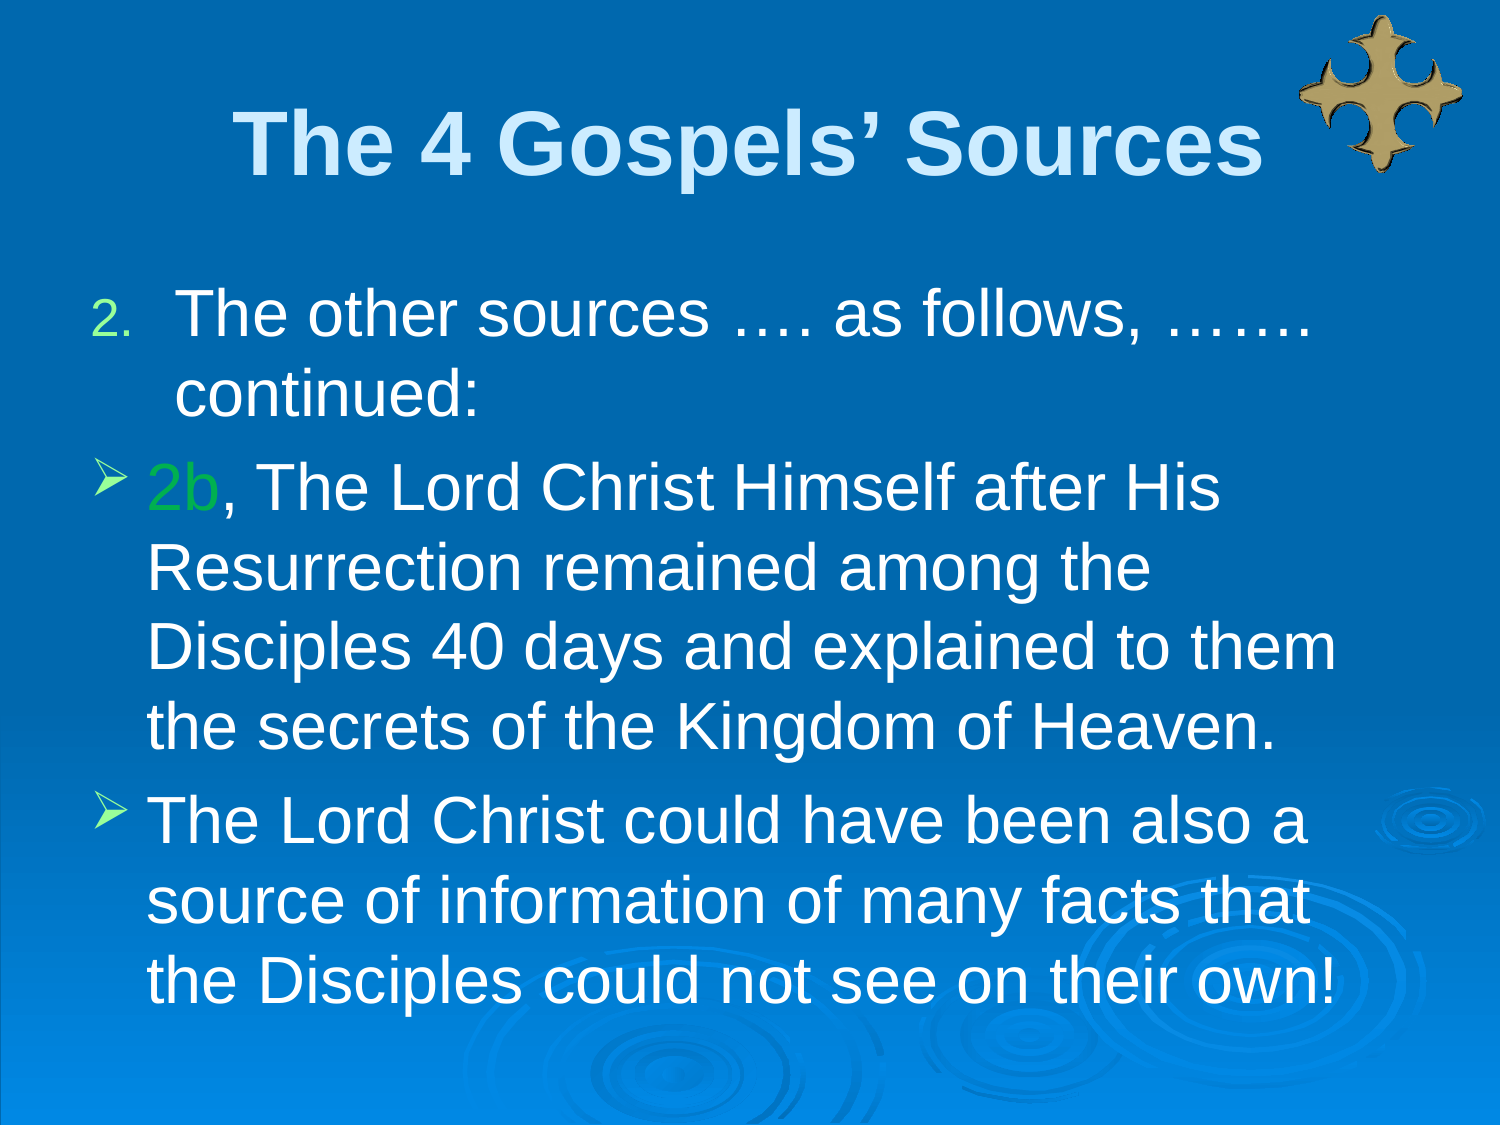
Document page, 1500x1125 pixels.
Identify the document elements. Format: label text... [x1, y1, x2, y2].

title The 4 Gospels’ Sources [74, 45, 1426, 233]
picture [1293, 0, 1471, 188]
list The other sources …. as follows, ……. continued: 2b, The Lord Christ Himself after His Resurrection remained among the Disciples 40 days and explained to them the secrets of the Kingdom of Heaven. The Lord Christ could have been also a source of information of many facts that the Disciples could not see on their own! [74, 262, 1426, 1006]
